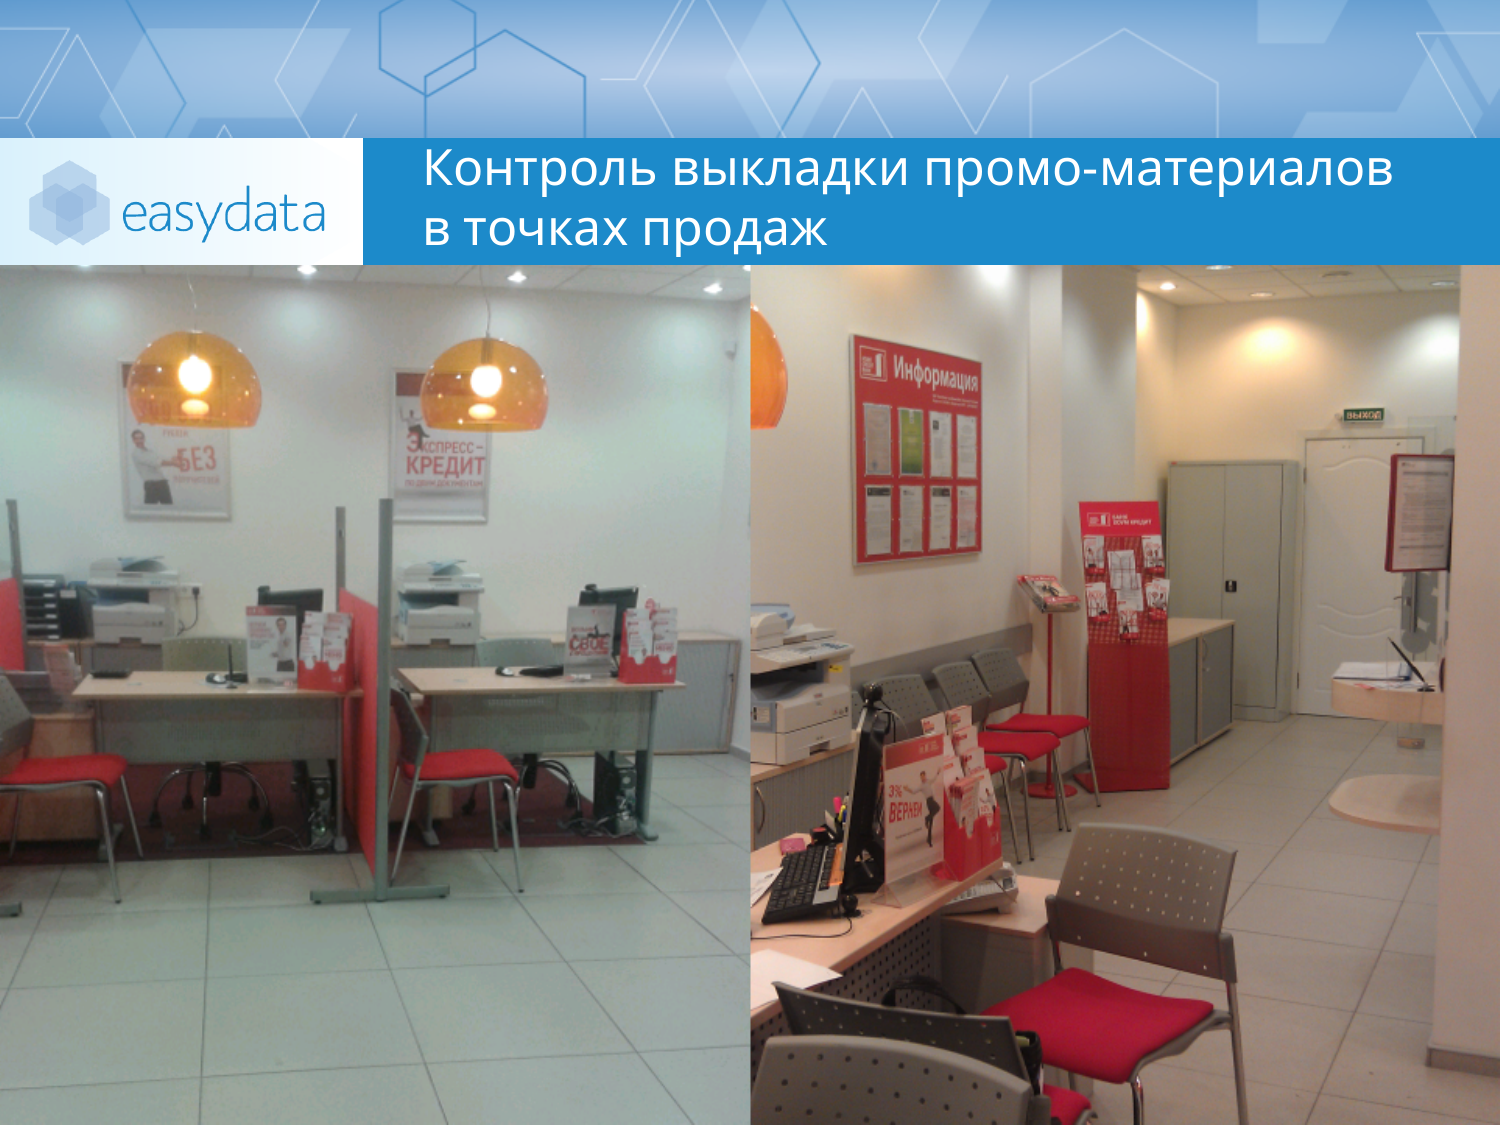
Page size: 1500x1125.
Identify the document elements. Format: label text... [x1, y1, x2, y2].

title Контроль выкладки промо-материалов в точках продаж [407, 127, 1474, 220]
picture [0, 0, 1500, 1125]
